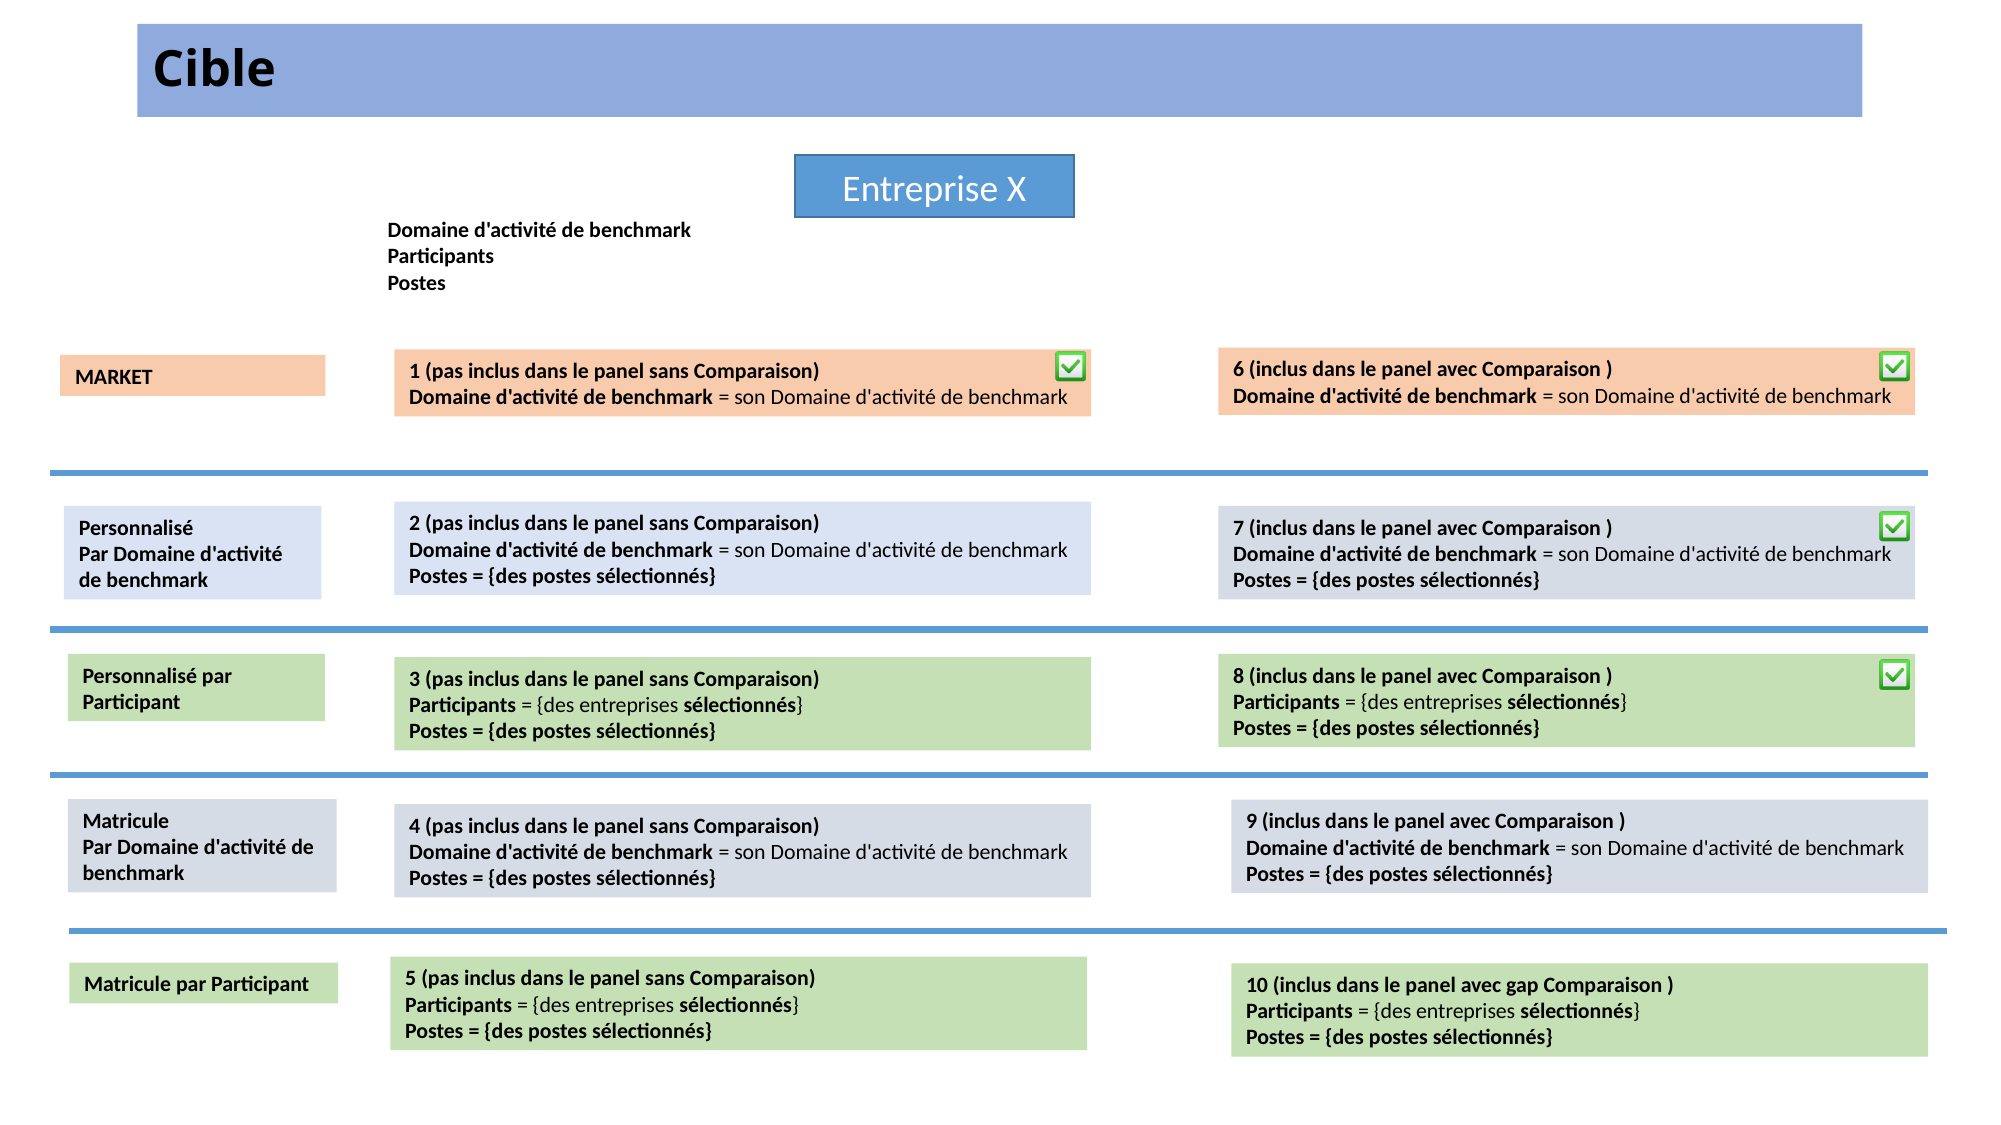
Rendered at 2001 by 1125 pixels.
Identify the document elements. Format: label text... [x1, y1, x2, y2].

picture [1873, 653, 1916, 696]
text_box 4 (pas inclus dans le panel sans Comparaison) Domaine d'activité de benchmark = son Domaine d'activité de benchmark Postes = {des postes sélectionnés} [394, 804, 1092, 898]
text_box Personnalisé par Participant [67, 653, 326, 722]
text_box 8 (inclus dans le panel avec Comparaison ) Participants = {des entreprises sélectionnés} Postes = {des postes sélectionnés} [1218, 653, 1916, 748]
text_box 7 (inclus dans le panel avec Comparaison ) Domaine d'activité de benchmark = son Domaine d'activité de benchmark Postes = {des postes sélectionnés} [1218, 505, 1916, 600]
text_box 5 (pas inclus dans le panel sans Comparaison) Participants = {des entreprises sélectionnés} Postes = {des postes sélectionnés} [390, 956, 1088, 1051]
text_box 9 (inclus dans le panel avec Comparaison ) Domaine d'activité de benchmark = son Domaine d'activité de benchmark Postes = {des postes sélectionnés} [1231, 799, 1929, 894]
text_box 1 (pas inclus dans le panel sans Comparaison) Domaine d'activité de benchmark = son Domaine d'activité de benchmark [394, 349, 1092, 417]
text_box Matricule Par Domaine d'activité de benchmark [67, 799, 337, 893]
picture [1873, 344, 1916, 387]
text_box Matricule par Participant [69, 962, 339, 1004]
picture [1873, 505, 1916, 547]
text_box 3 (pas inclus dans le panel sans Comparaison) Participants = {des entreprises sélectionnés} Postes = {des postes sélectionnés} [394, 657, 1092, 751]
picture [1049, 344, 1092, 387]
text_box 10 (inclus dans le panel avec gap Comparaison ) Participants = {des entreprises sélectionnés} Postes = {des postes sélectionnés} [1231, 963, 1929, 1057]
title Cible [137, 23, 1863, 117]
text_box Entreprise X [794, 154, 1075, 218]
text_box Personnalisé Par Domaine d'activité de benchmark [63, 505, 322, 600]
text_box MARKET [60, 354, 326, 396]
text_box 6 (inclus dans le panel avec Comparaison ) Domaine d'activité de benchmark = son Domaine d'activité de benchmark [1218, 347, 1916, 415]
text_box 2 (pas inclus dans le panel sans Comparaison) Domaine d'activité de benchmark = son Domaine d'activité de benchmark Postes = {des postes sélectionnés} [394, 501, 1092, 595]
text_box Domaine d'activité de benchmark Participants Postes [372, 208, 707, 302]
